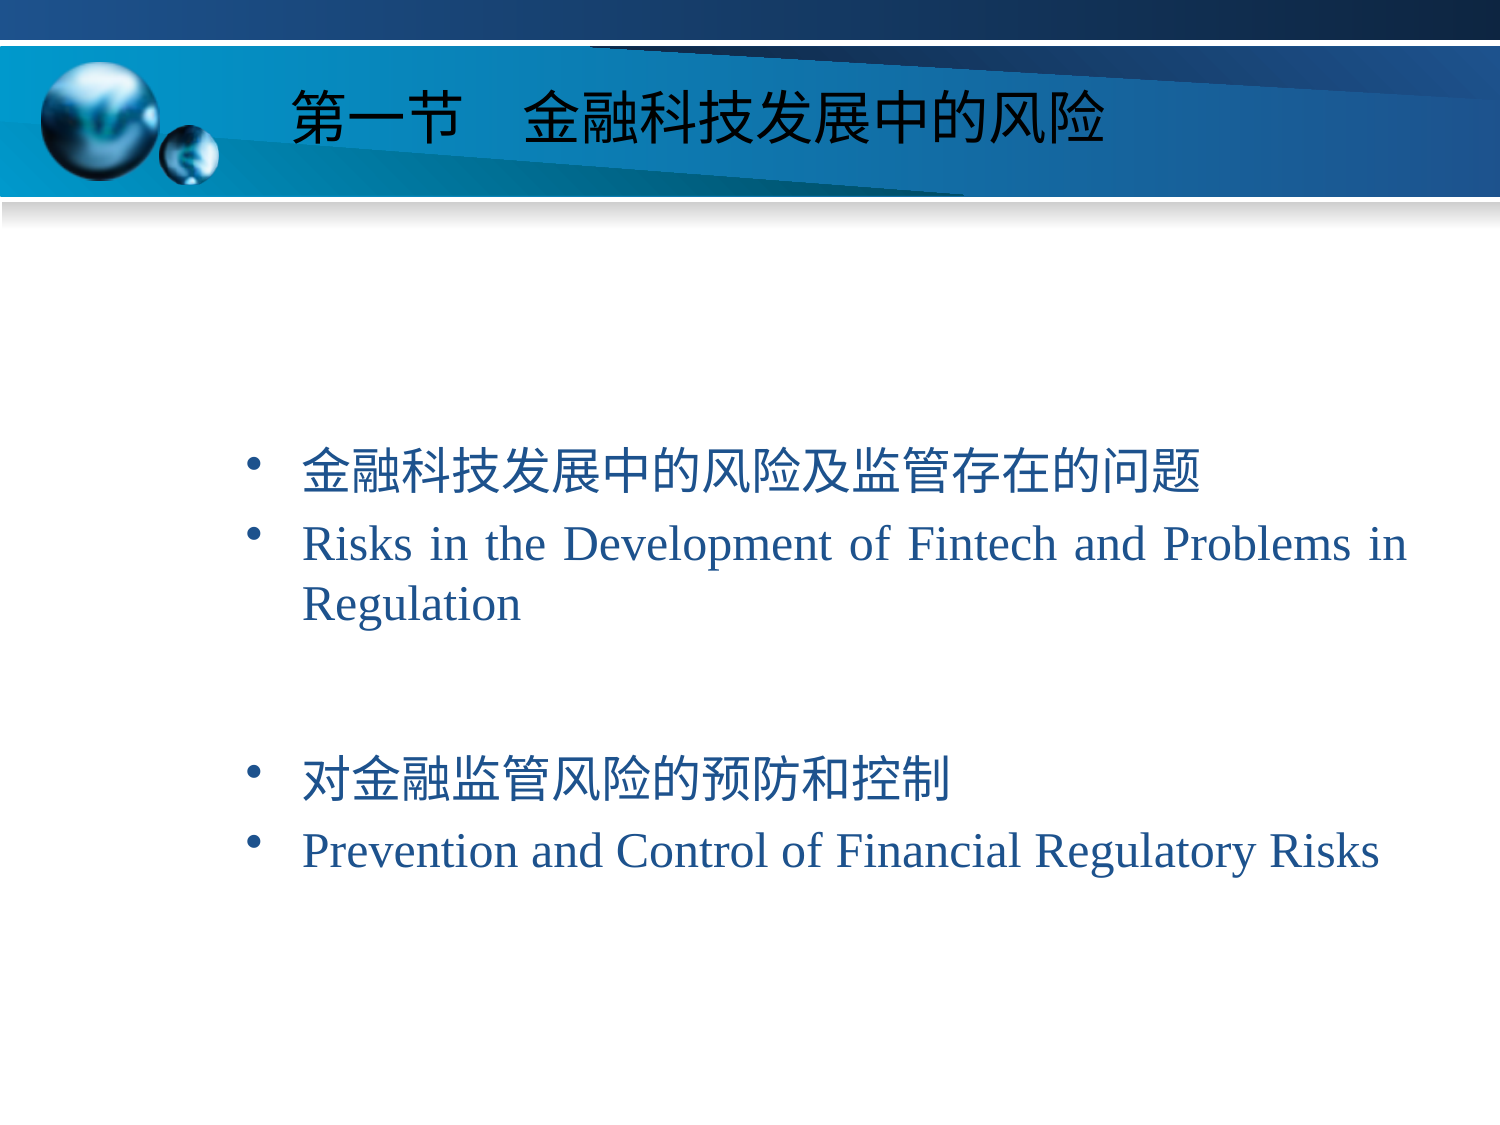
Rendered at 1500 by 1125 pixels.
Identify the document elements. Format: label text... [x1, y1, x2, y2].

text_box 对金融监管风险的预防和控制 Prevention and Control of Financial Regulatory Risks [230, 740, 1424, 886]
picture [160, 126, 218, 184]
picture [42, 63, 159, 180]
title 第一节 金融科技发展中的风险 [274, 44, 1363, 188]
text_box 金融科技发展中的风险及监管存在的问题 Risks in the Development of Fintech and Problems in Regulation [230, 432, 1424, 638]
